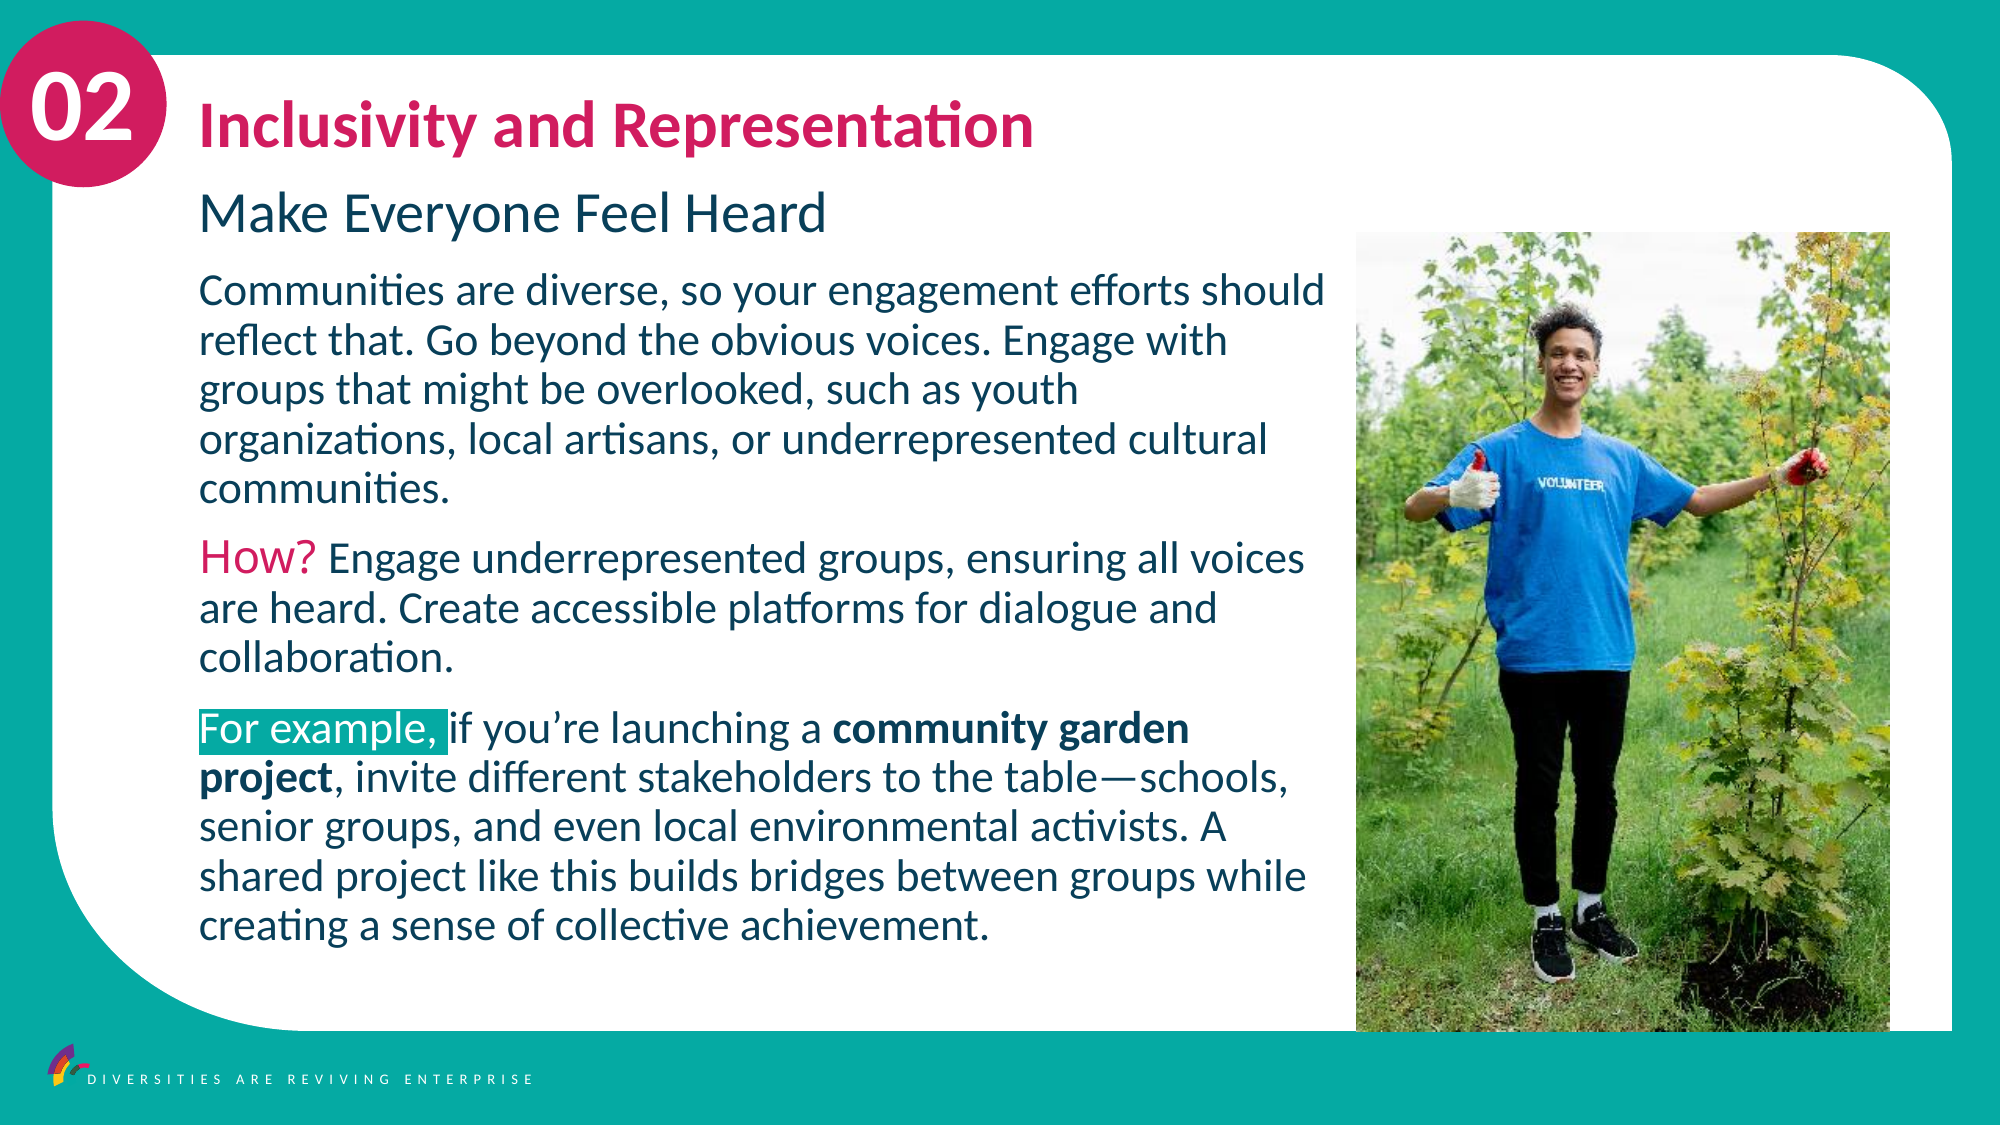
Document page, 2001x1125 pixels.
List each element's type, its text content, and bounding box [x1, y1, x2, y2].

list Inclusivity and Representation Make Everyone Feel Heard Communities are diverse, so your engagement efforts should reflect that. Go beyond the obvious voices. Engage with groups that might be overlooked, such as youth organizations, local artisans, or underrepresented cultural communities. How? Engage underrepresented groups, ensuring all voices are heard. Create accessible platforms for dialogue and collaboration. For example, if you’re launching a community garden project, invite different stakeholders to the table—schools, senior groups, and even local environmental activists. A shared project like this builds bridges between groups while creating a sense of collective achievement. [184, 82, 1357, 714]
picture [1356, 232, 1890, 1032]
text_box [0, 20, 167, 188]
